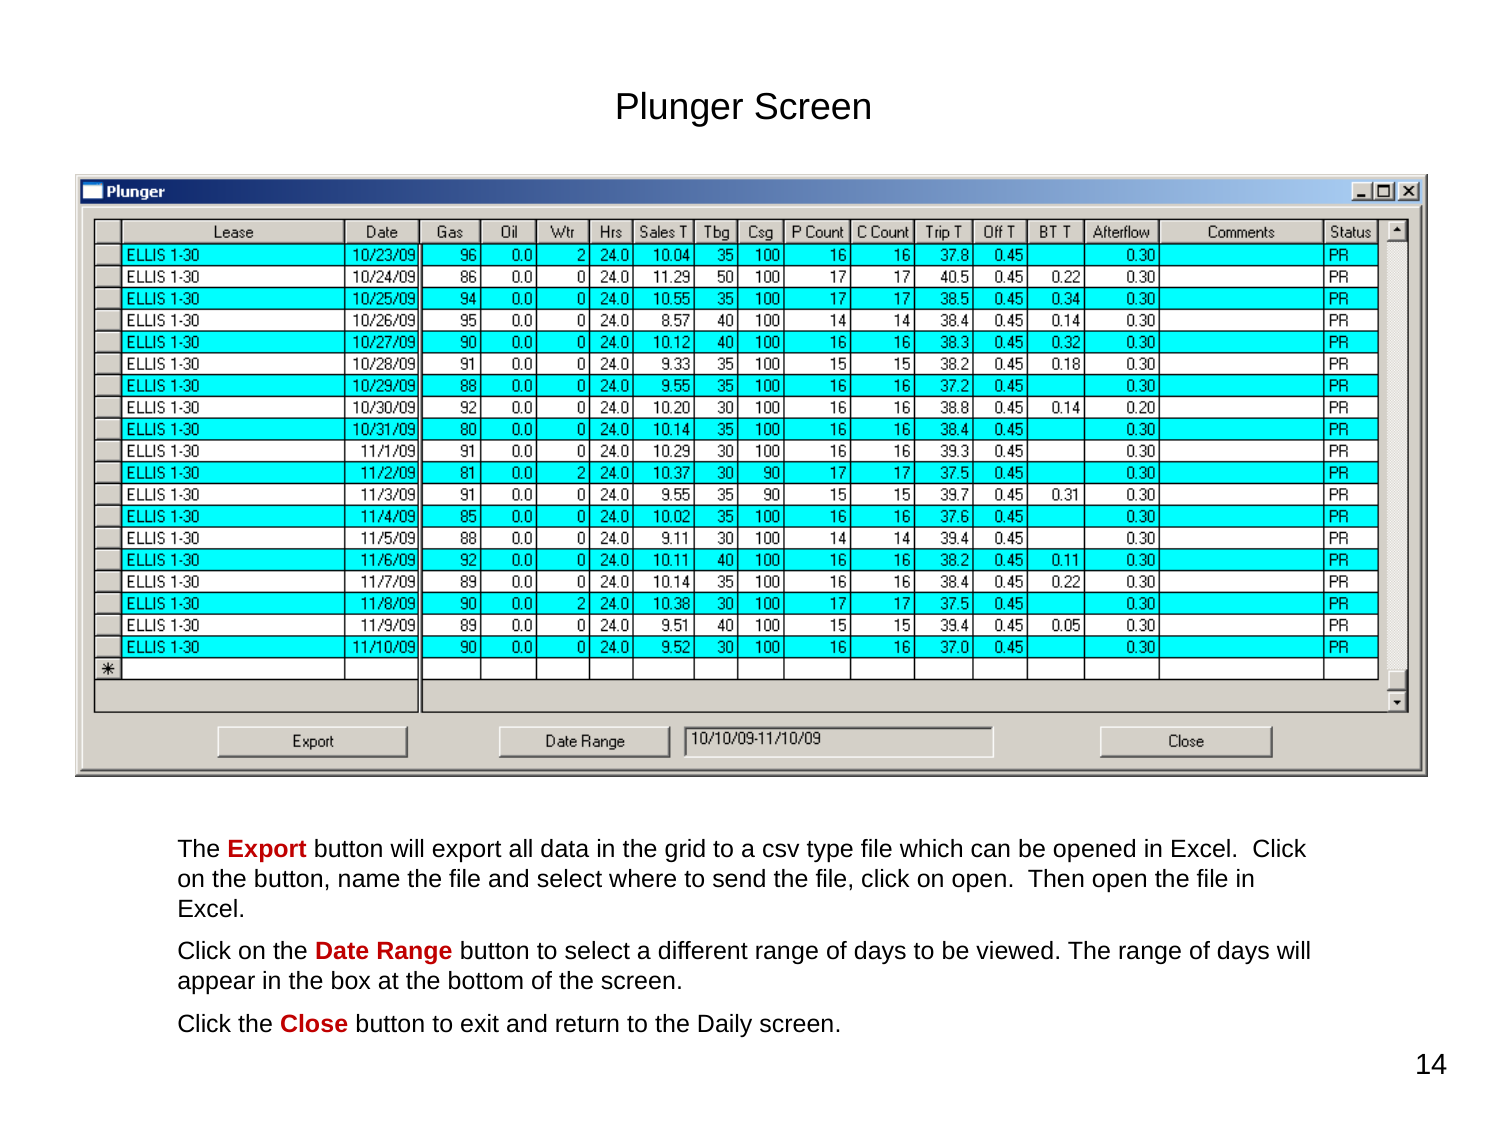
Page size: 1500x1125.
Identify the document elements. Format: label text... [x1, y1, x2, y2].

text_box Plunger Screen [599, 74, 900, 135]
slide_number 14 [1374, 1037, 1463, 1089]
picture [74, 174, 1428, 778]
text_box The Export button will export all data in the grid to a csv type file which can be opened in Excel. Click on the button, name the file and select where to send the file, click on open. Then open the file in Excel. Click on the Date Range button to select a different range of days to be viewed. The range of days will appear in the box at the bottom of the screen. Click the Close button to exit and return to the Daily screen. [162, 824, 1338, 1045]
